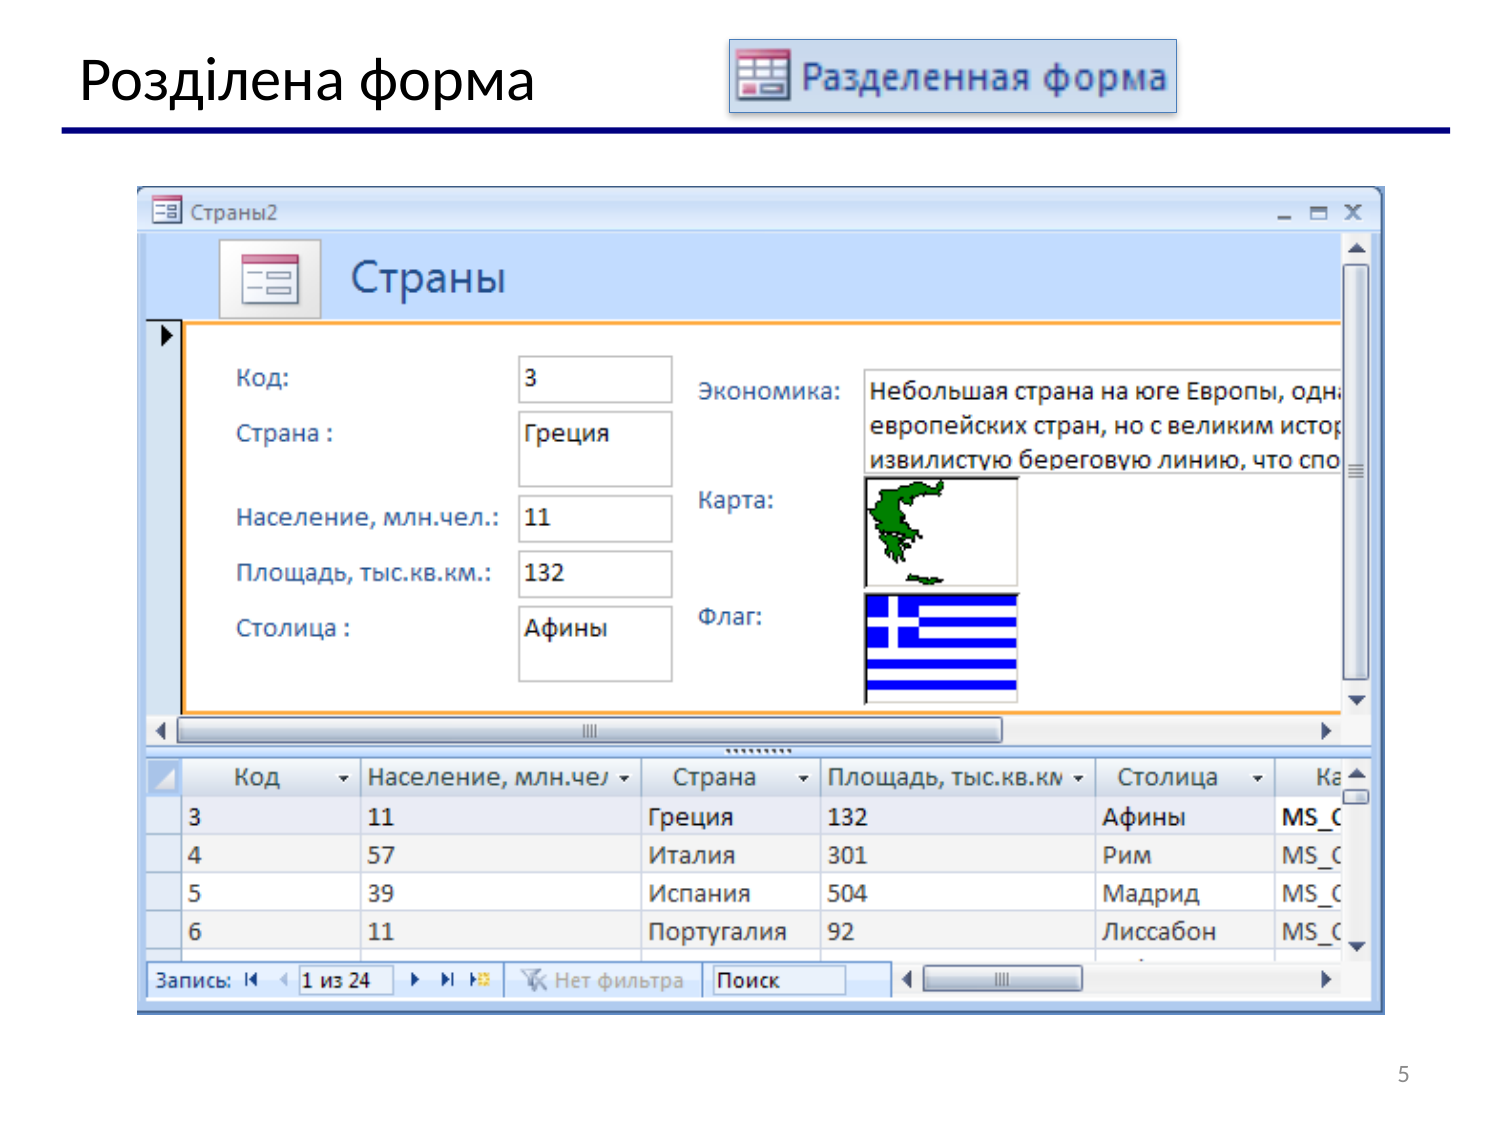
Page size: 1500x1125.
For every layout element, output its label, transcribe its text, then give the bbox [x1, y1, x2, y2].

picture [137, 186, 1385, 1015]
slide_number 5 [1074, 1042, 1425, 1103]
picture [729, 39, 1177, 113]
text_box Розділена форма [64, 31, 1401, 121]
